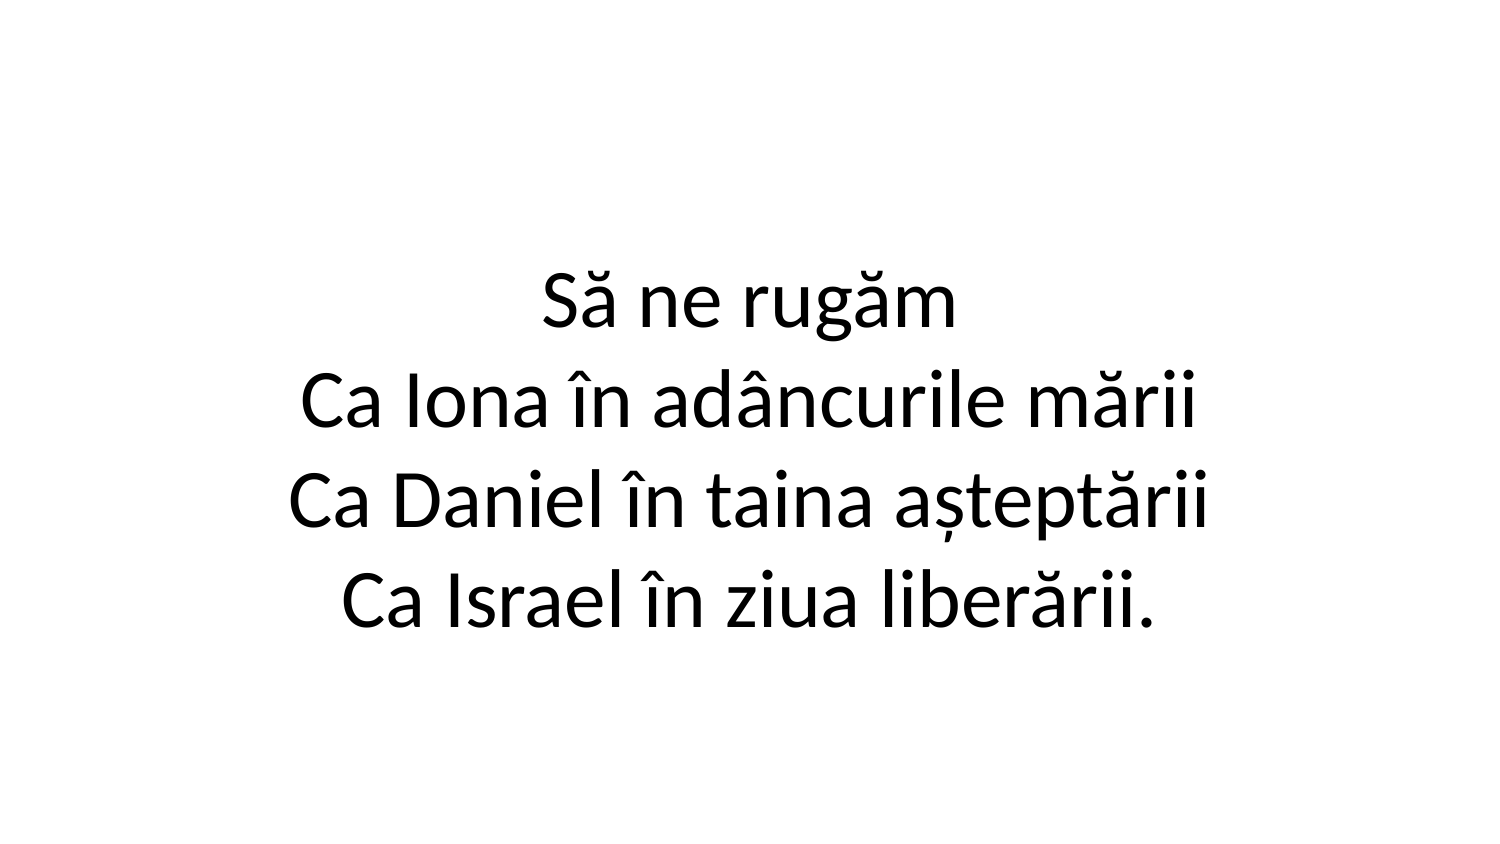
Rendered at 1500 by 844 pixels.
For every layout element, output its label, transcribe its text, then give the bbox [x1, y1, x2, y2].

text_box Să ne rugăm Ca Iona în adâncurile mării Ca Daniel în taina așteptării Ca Israel în ziua liberării. [273, 192, 1227, 652]
